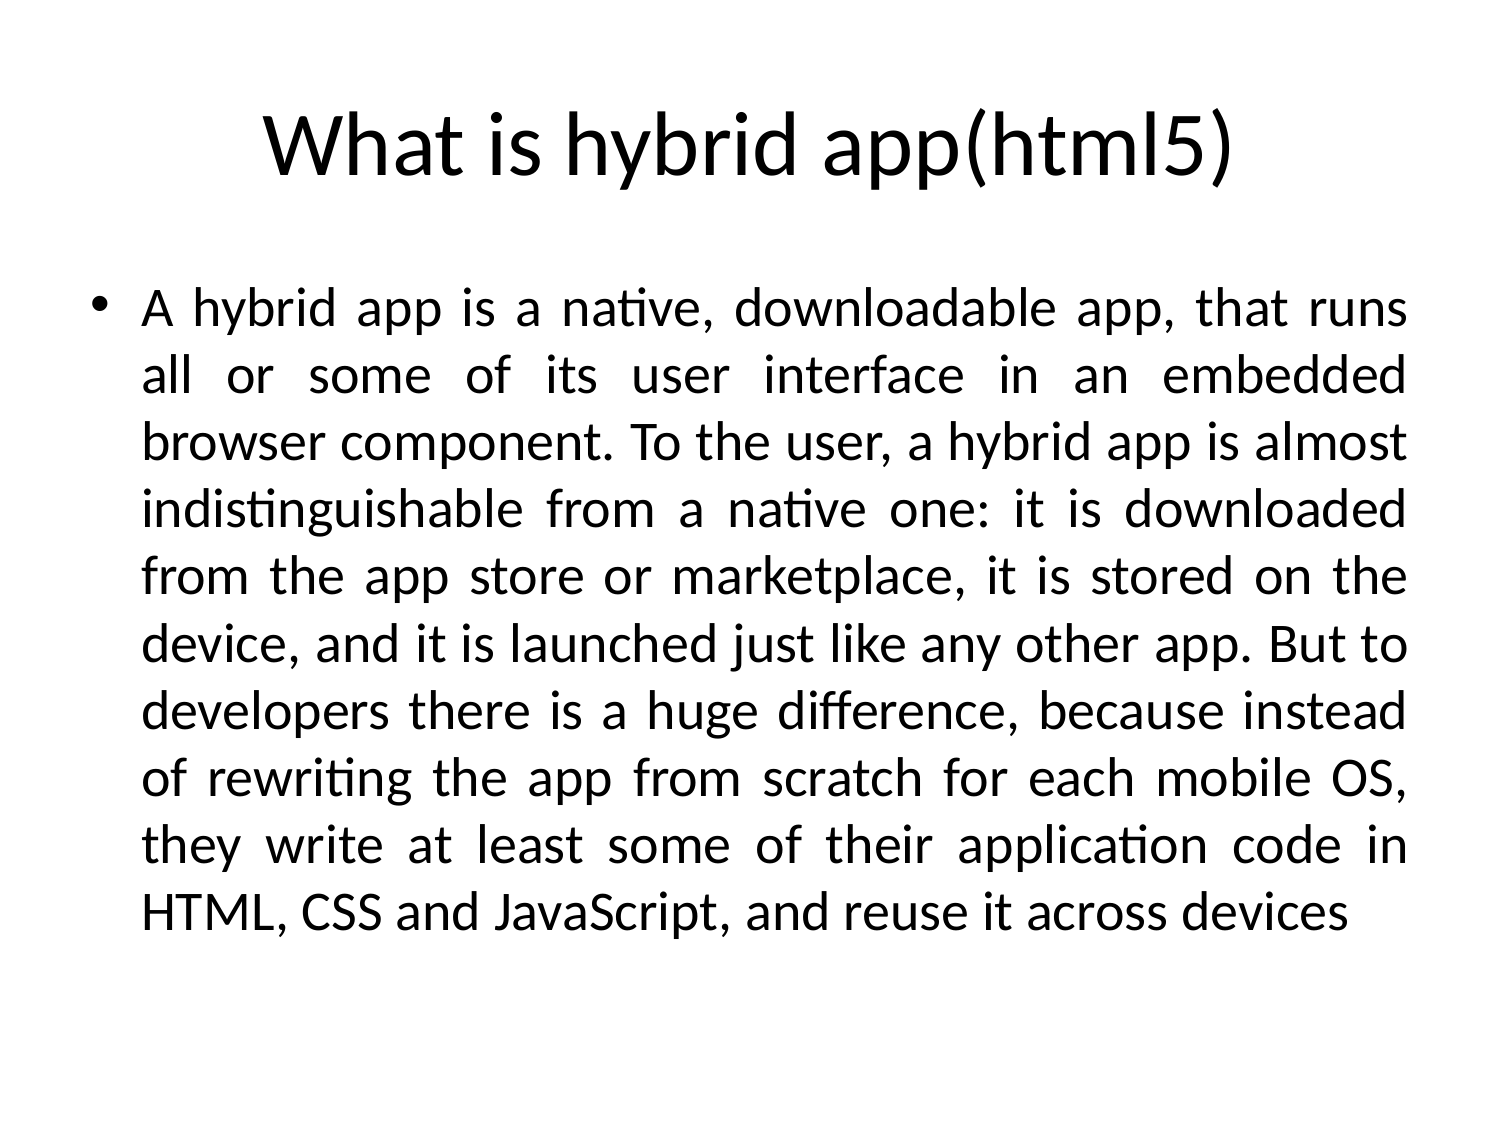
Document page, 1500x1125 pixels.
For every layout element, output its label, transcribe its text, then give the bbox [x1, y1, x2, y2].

title What is hybrid app(html5) [75, 45, 1425, 233]
list A hybrid app is a native, downloadable app, that runs all or some of its user interface in an embedded browser component. To the user, a hybrid app is almost indistinguishable from a native one: it is downloaded from the app store or marketplace, it is stored on the device, and it is launched just like any other app. But to developers there is a huge difference, because instead of rewriting the app from scratch for each mobile OS, they write at least some of their application code in HTML, CSS and JavaScript, and reuse it across devices [75, 262, 1425, 1005]
